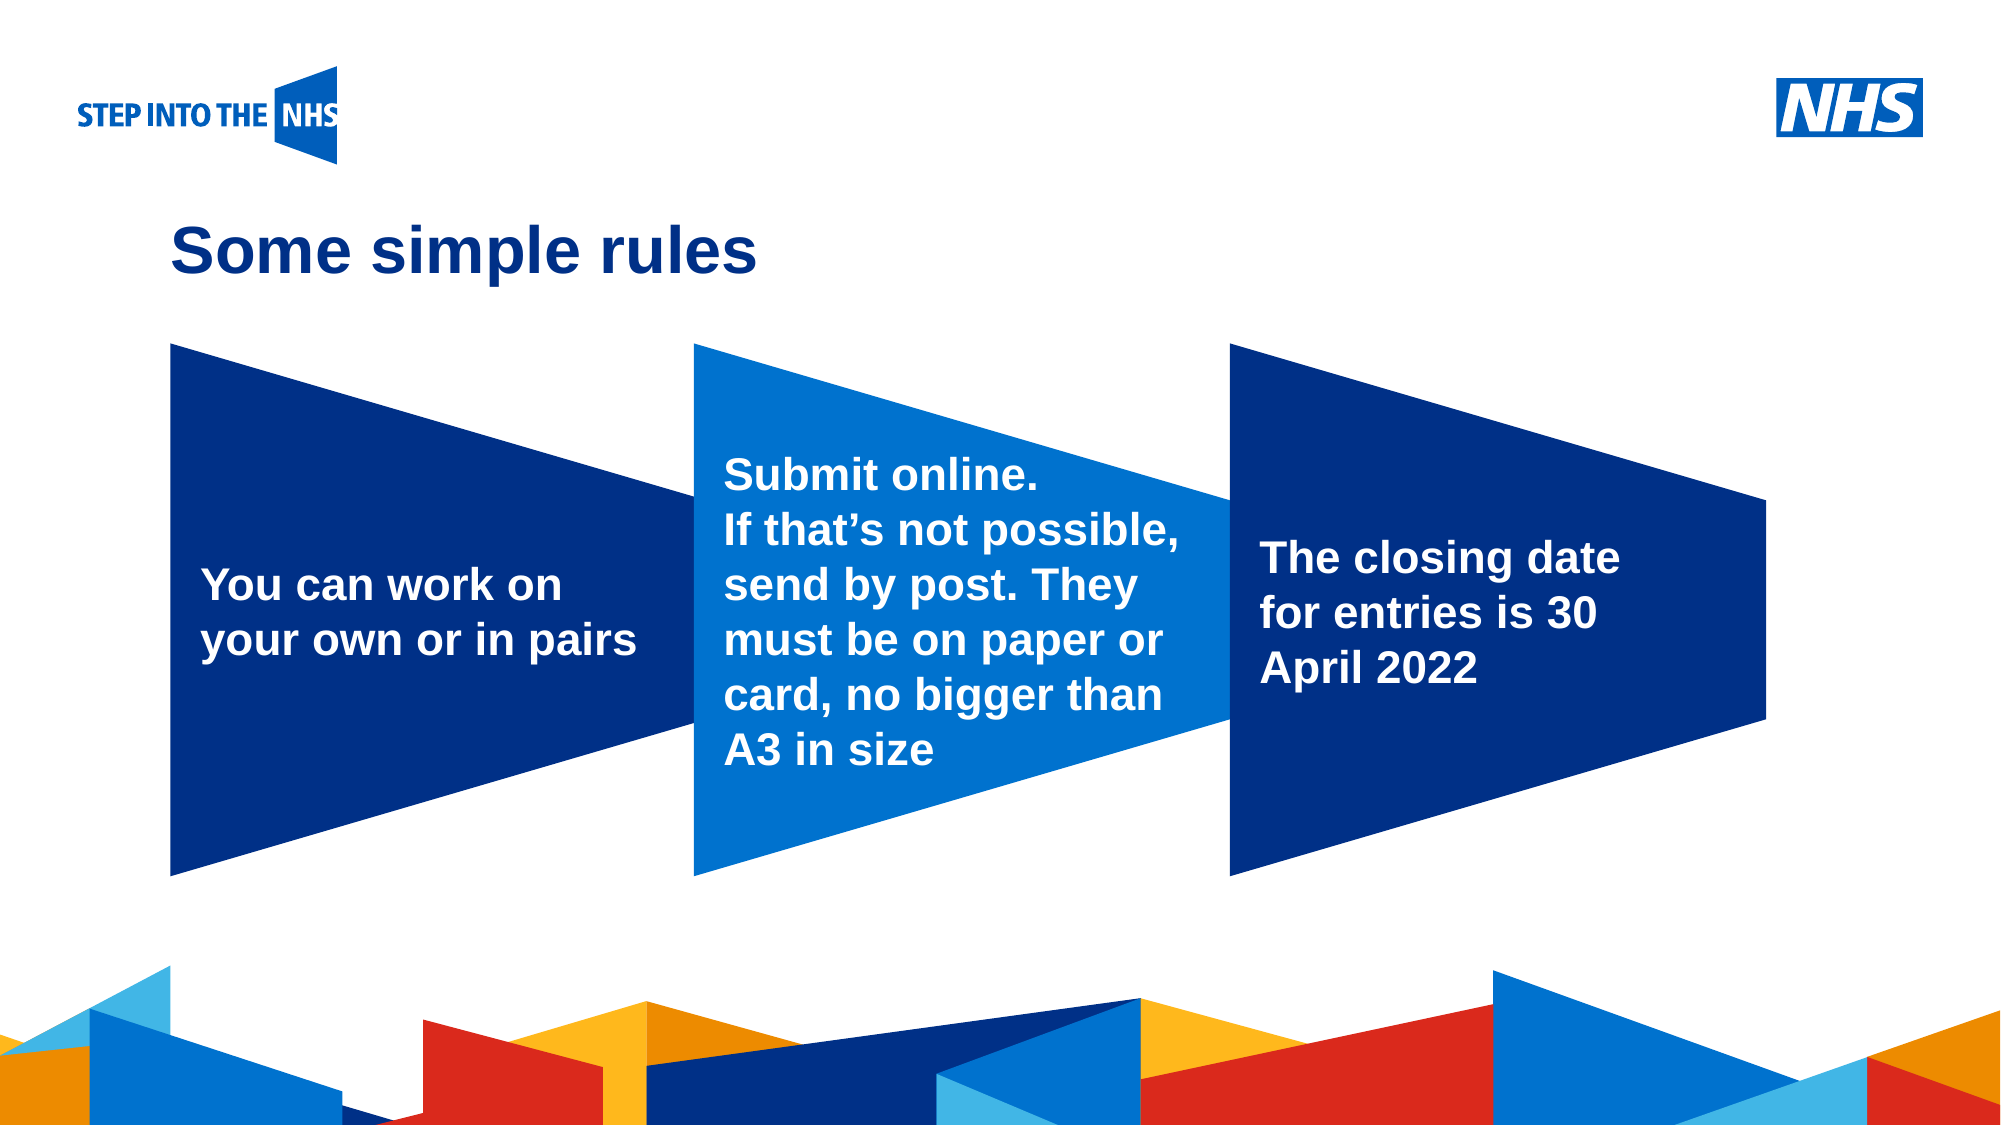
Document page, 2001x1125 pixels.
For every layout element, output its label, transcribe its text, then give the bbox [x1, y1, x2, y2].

text_box You can work on your own or in pairs [170, 343, 693, 877]
text_box The closing date for entries is 30 April 2022 [1229, 343, 1767, 877]
title Some simple rules [170, 216, 1767, 307]
text_box Submit online. If that’s not possible, send by post. They must be on paper or card, no bigger than A3 in size [693, 343, 1229, 877]
